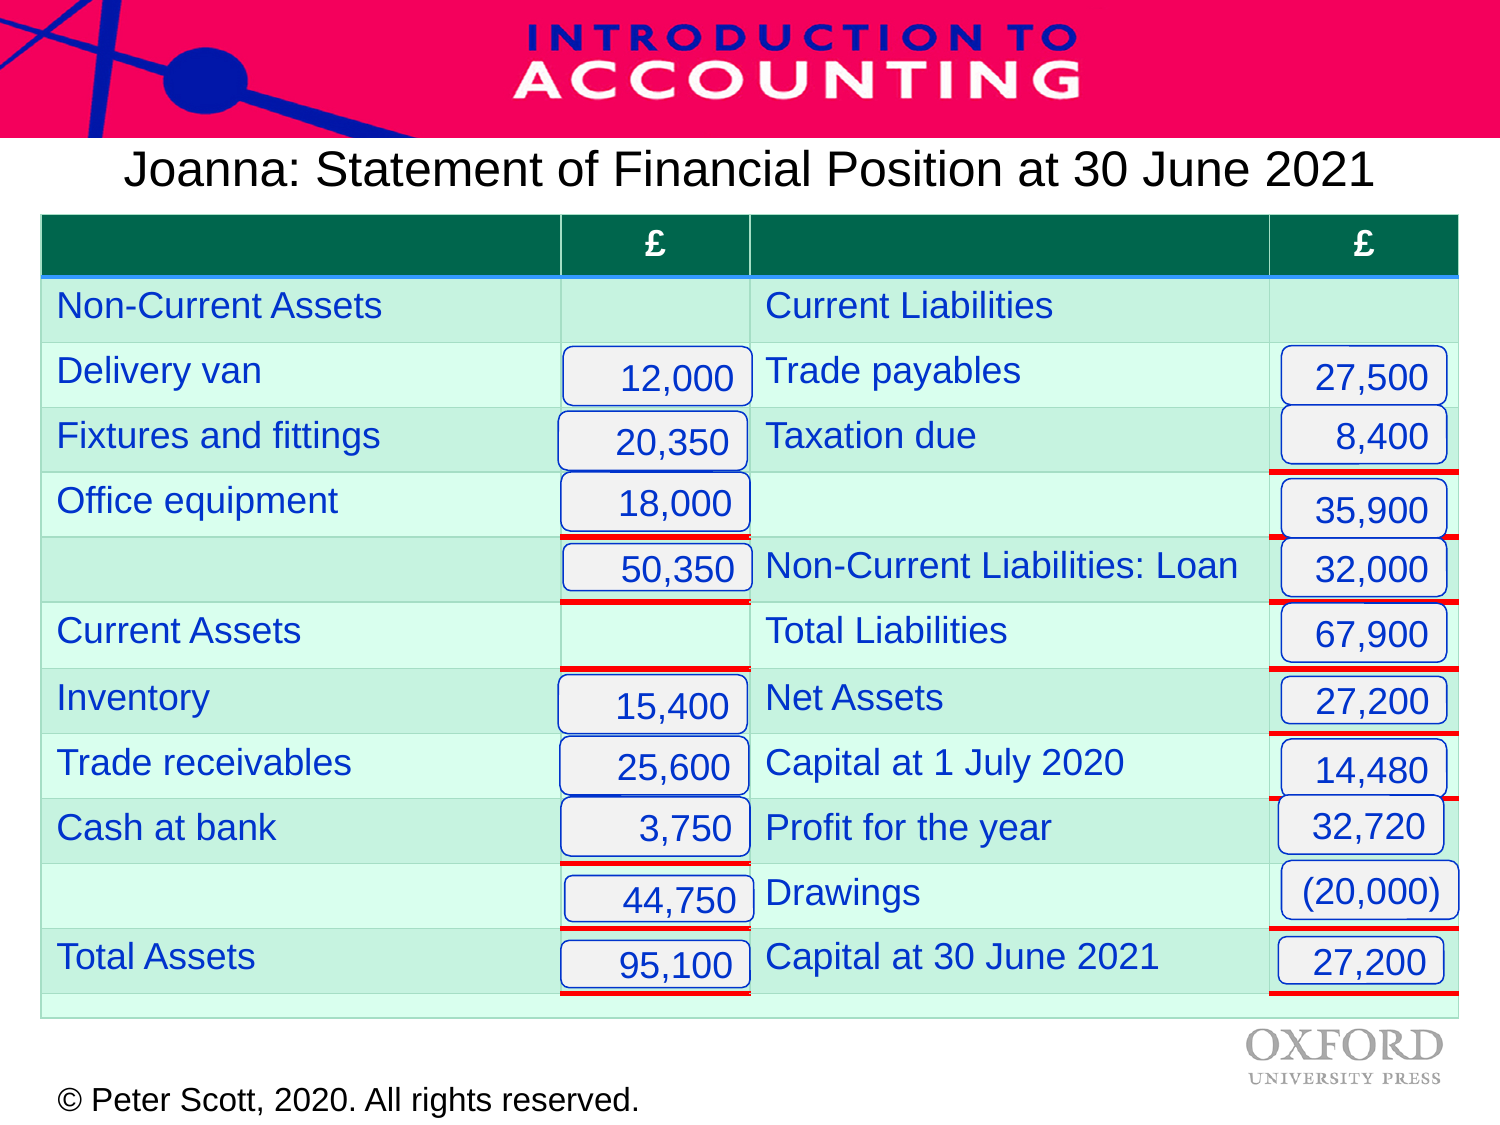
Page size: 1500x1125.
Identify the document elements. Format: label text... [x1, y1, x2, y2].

table_cell Total Liabilities [751, 603, 1269, 668]
table_cell [1270, 736, 1458, 796]
table_cell Profit for the year [751, 799, 1269, 863]
text_box 3,750 [560, 796, 751, 857]
table_cell Net Assets [751, 669, 1269, 733]
text_box 67,900 [1281, 602, 1447, 663]
table_cell [562, 528, 749, 534]
picture [0, 0, 1500, 138]
table_cell [562, 866, 749, 926]
table_cell Trade payables [751, 343, 1269, 407]
table_cell [42, 994, 1458, 1017]
table_cell Taxation due [751, 408, 1269, 471]
text_box 20,350 [558, 411, 748, 471]
text_box 32,720 [1278, 794, 1444, 855]
table_cell Capital at 30 June 2021 [751, 929, 1269, 993]
table_cell [562, 734, 749, 742]
table_header [42, 215, 560, 275]
table_cell [1270, 864, 1458, 926]
text_box 8,400 [1281, 404, 1447, 464]
text_box 35,900 [1281, 478, 1447, 538]
table_cell Capital at 1 July 2020 [751, 734, 1269, 798]
table_cell Cash at bank [42, 799, 560, 863]
text_box 50,350 [563, 543, 753, 591]
text_box 12,000 [563, 346, 753, 406]
table_cell [562, 931, 749, 943]
table_cell [562, 853, 749, 861]
table_header [751, 215, 1269, 275]
table_cell [1270, 672, 1458, 731]
table_cell [1270, 801, 1458, 863]
table_header £ [1270, 215, 1458, 275]
text_box 27,500 [1281, 345, 1447, 405]
table_cell Drawings [751, 864, 1269, 928]
table_cell [1270, 931, 1458, 991]
table_cell Current Liabilities [751, 279, 1269, 342]
table_cell Current Assets [42, 603, 560, 668]
table_cell [42, 864, 560, 928]
table_cell [562, 789, 749, 798]
table_cell [562, 605, 749, 666]
table_cell [562, 343, 749, 407]
table_cell [1270, 605, 1458, 666]
table_cell [562, 408, 749, 471]
table_cell [1270, 540, 1458, 599]
table_cell Non-Current Assets [42, 279, 560, 342]
table_cell [1270, 279, 1458, 342]
table_cell Trade receivables [42, 734, 560, 798]
text_box 14,480 [1281, 738, 1447, 797]
text_box (20,000) [1281, 860, 1459, 920]
table_cell Office equipment [42, 473, 560, 536]
text_box 18,000 [560, 471, 751, 532]
table_cell [751, 473, 1269, 536]
table_cell Non-Current Liabilities: Loan [751, 538, 1269, 601]
table_cell Fixtures and fittings [42, 408, 560, 471]
table_cell Inventory [42, 669, 560, 733]
table_cell [562, 279, 749, 342]
table_cell [1270, 343, 1458, 407]
text_box 15,400 [558, 674, 748, 734]
text_box 27,200 [1281, 676, 1447, 724]
table_cell [1270, 408, 1458, 469]
picture [1244, 1020, 1445, 1096]
text_box 25,600 [559, 736, 749, 796]
table_header £ [562, 215, 749, 275]
title Joanna: Statement of Financial Position at 30 June 2021 [29, 125, 1471, 209]
text_box 32,000 [1281, 538, 1447, 597]
table_cell Total Assets [42, 929, 560, 993]
table_cell [562, 540, 749, 599]
table_cell [42, 538, 560, 601]
table_cell Delivery van [42, 343, 560, 407]
table_cell [1270, 475, 1458, 534]
text_box 95,100 [560, 940, 751, 988]
table_cell [562, 672, 749, 733]
text_box 27,200 [1278, 936, 1444, 984]
text_box 44,750 [564, 875, 754, 922]
table_cell [562, 985, 749, 991]
